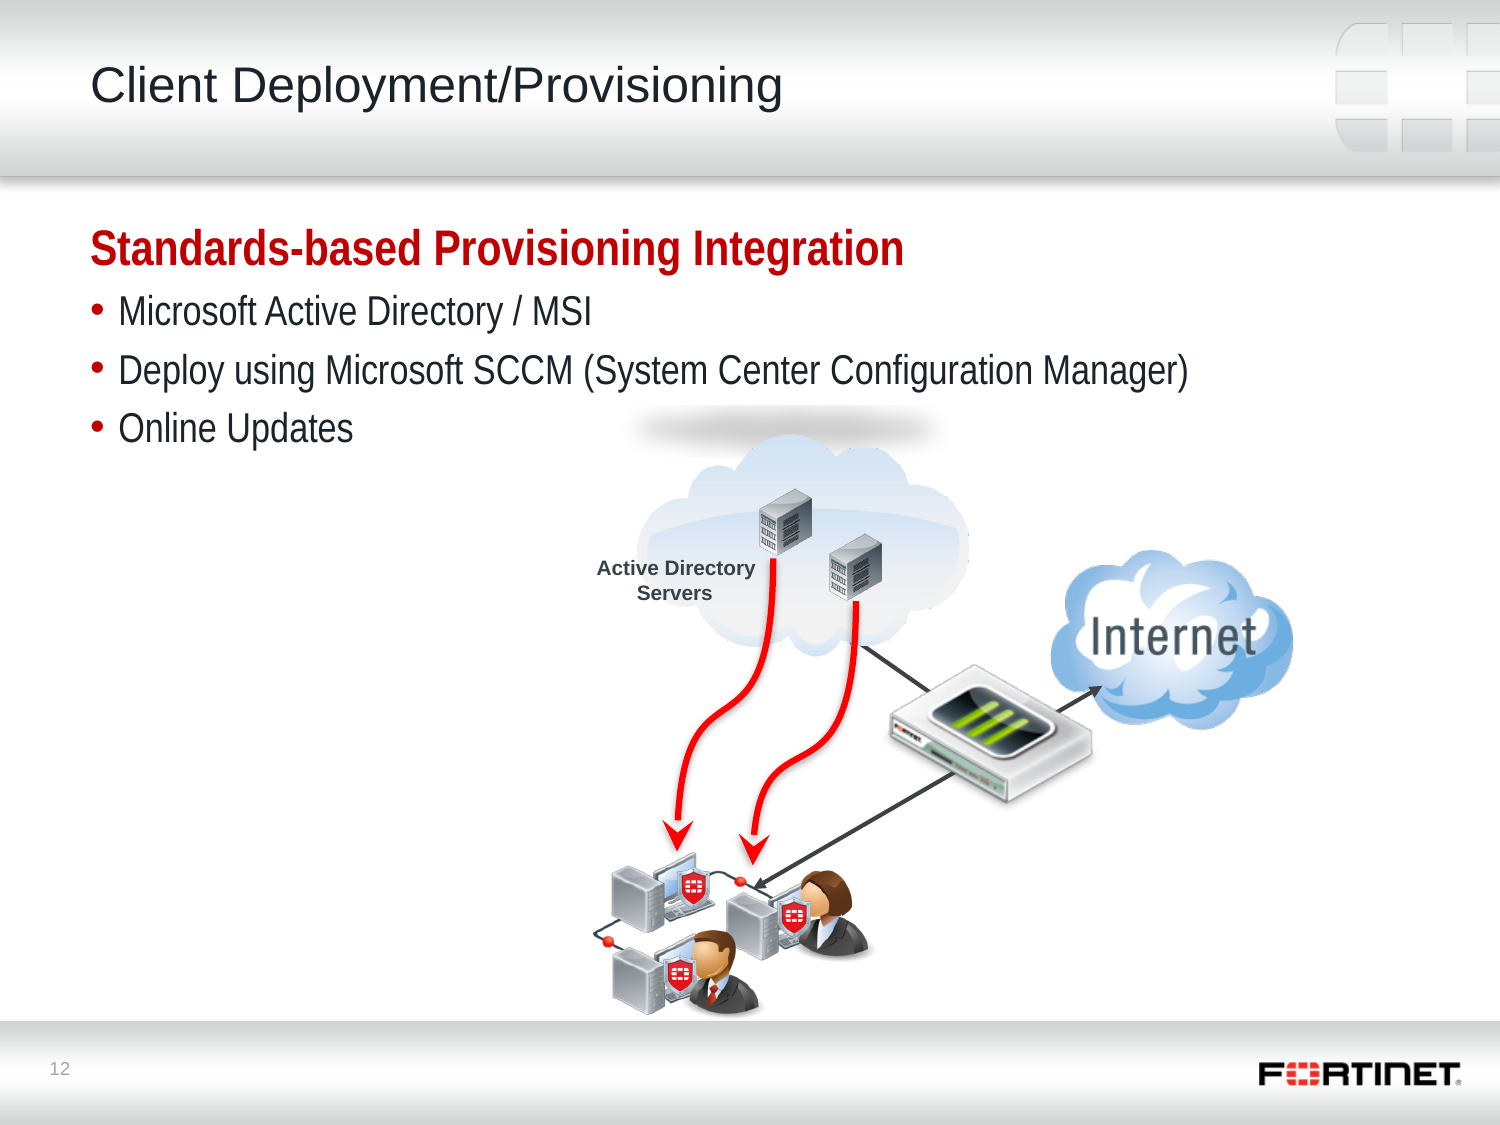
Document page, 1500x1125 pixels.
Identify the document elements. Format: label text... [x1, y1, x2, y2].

title Client Deployment/Provisioning [75, 45, 1425, 138]
list Standards-based Provisioning Integration Microsoft Active Directory / MSI Deploy using Microsoft SCCM (System Center Configuration Manager) Online Updates [75, 208, 1429, 950]
text_box Active Directory Servers [581, 547, 631, 612]
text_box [671, 681, 937, 785]
picture [0, 0, 1500, 1125]
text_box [593, 851, 880, 1021]
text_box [578, 656, 872, 754]
